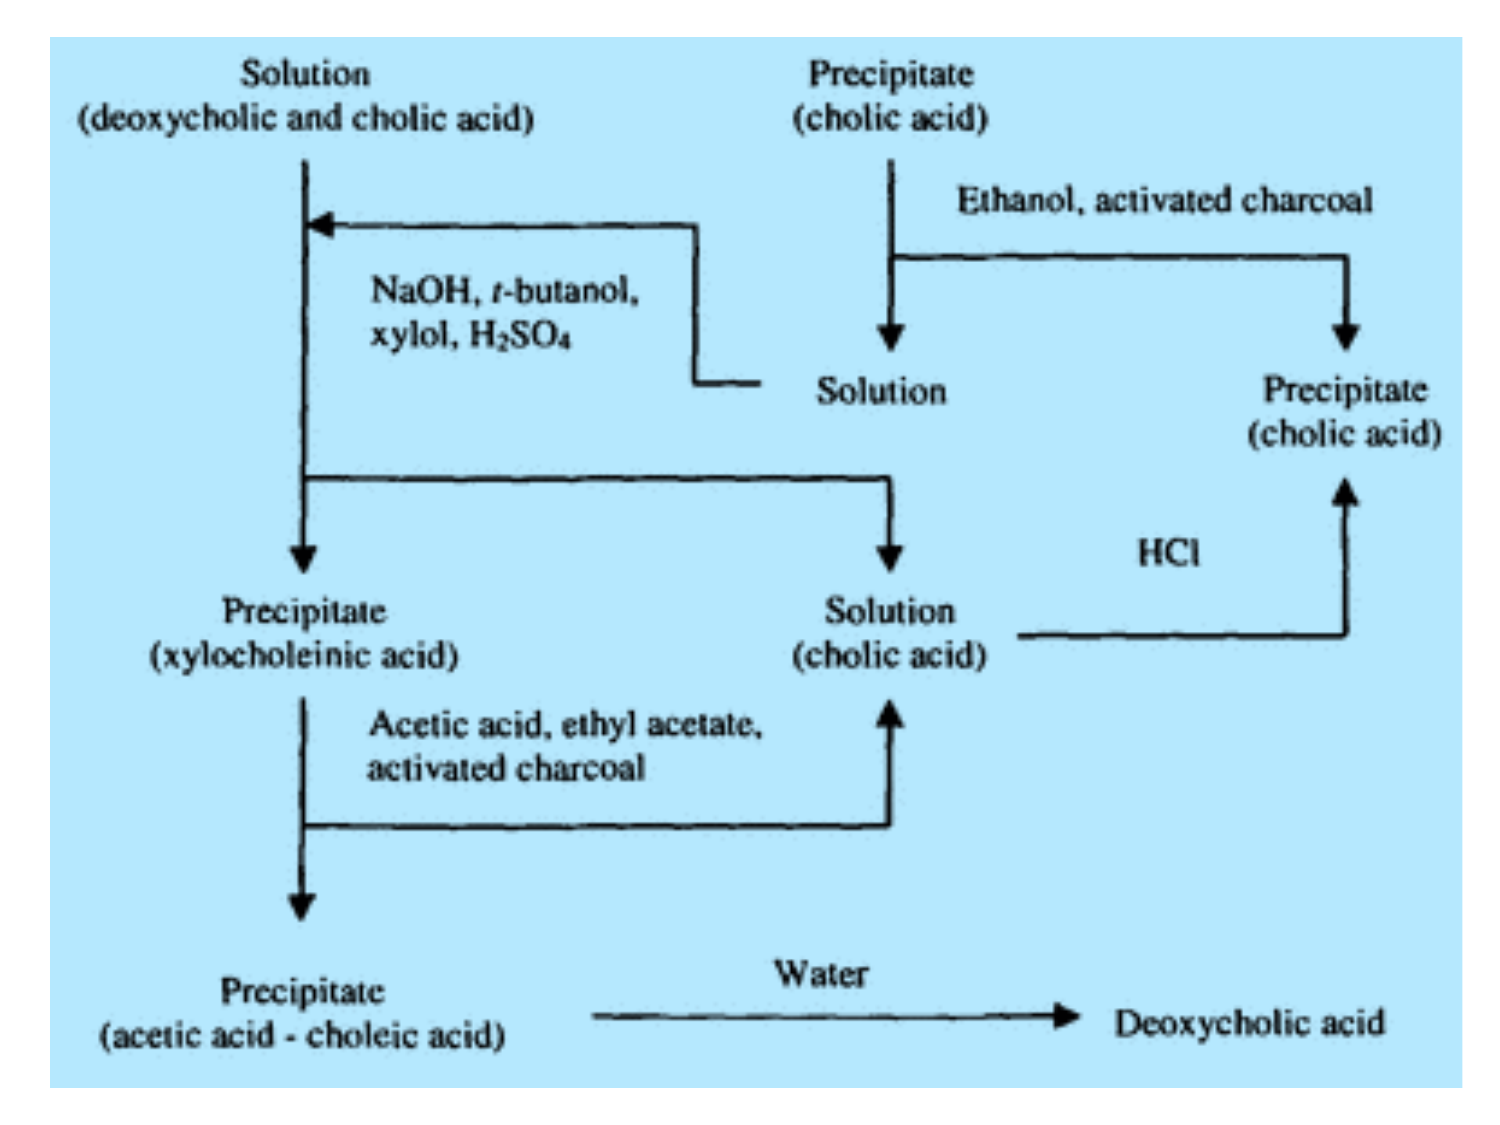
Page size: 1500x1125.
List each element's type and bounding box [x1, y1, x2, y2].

list [49, 37, 1463, 1088]
